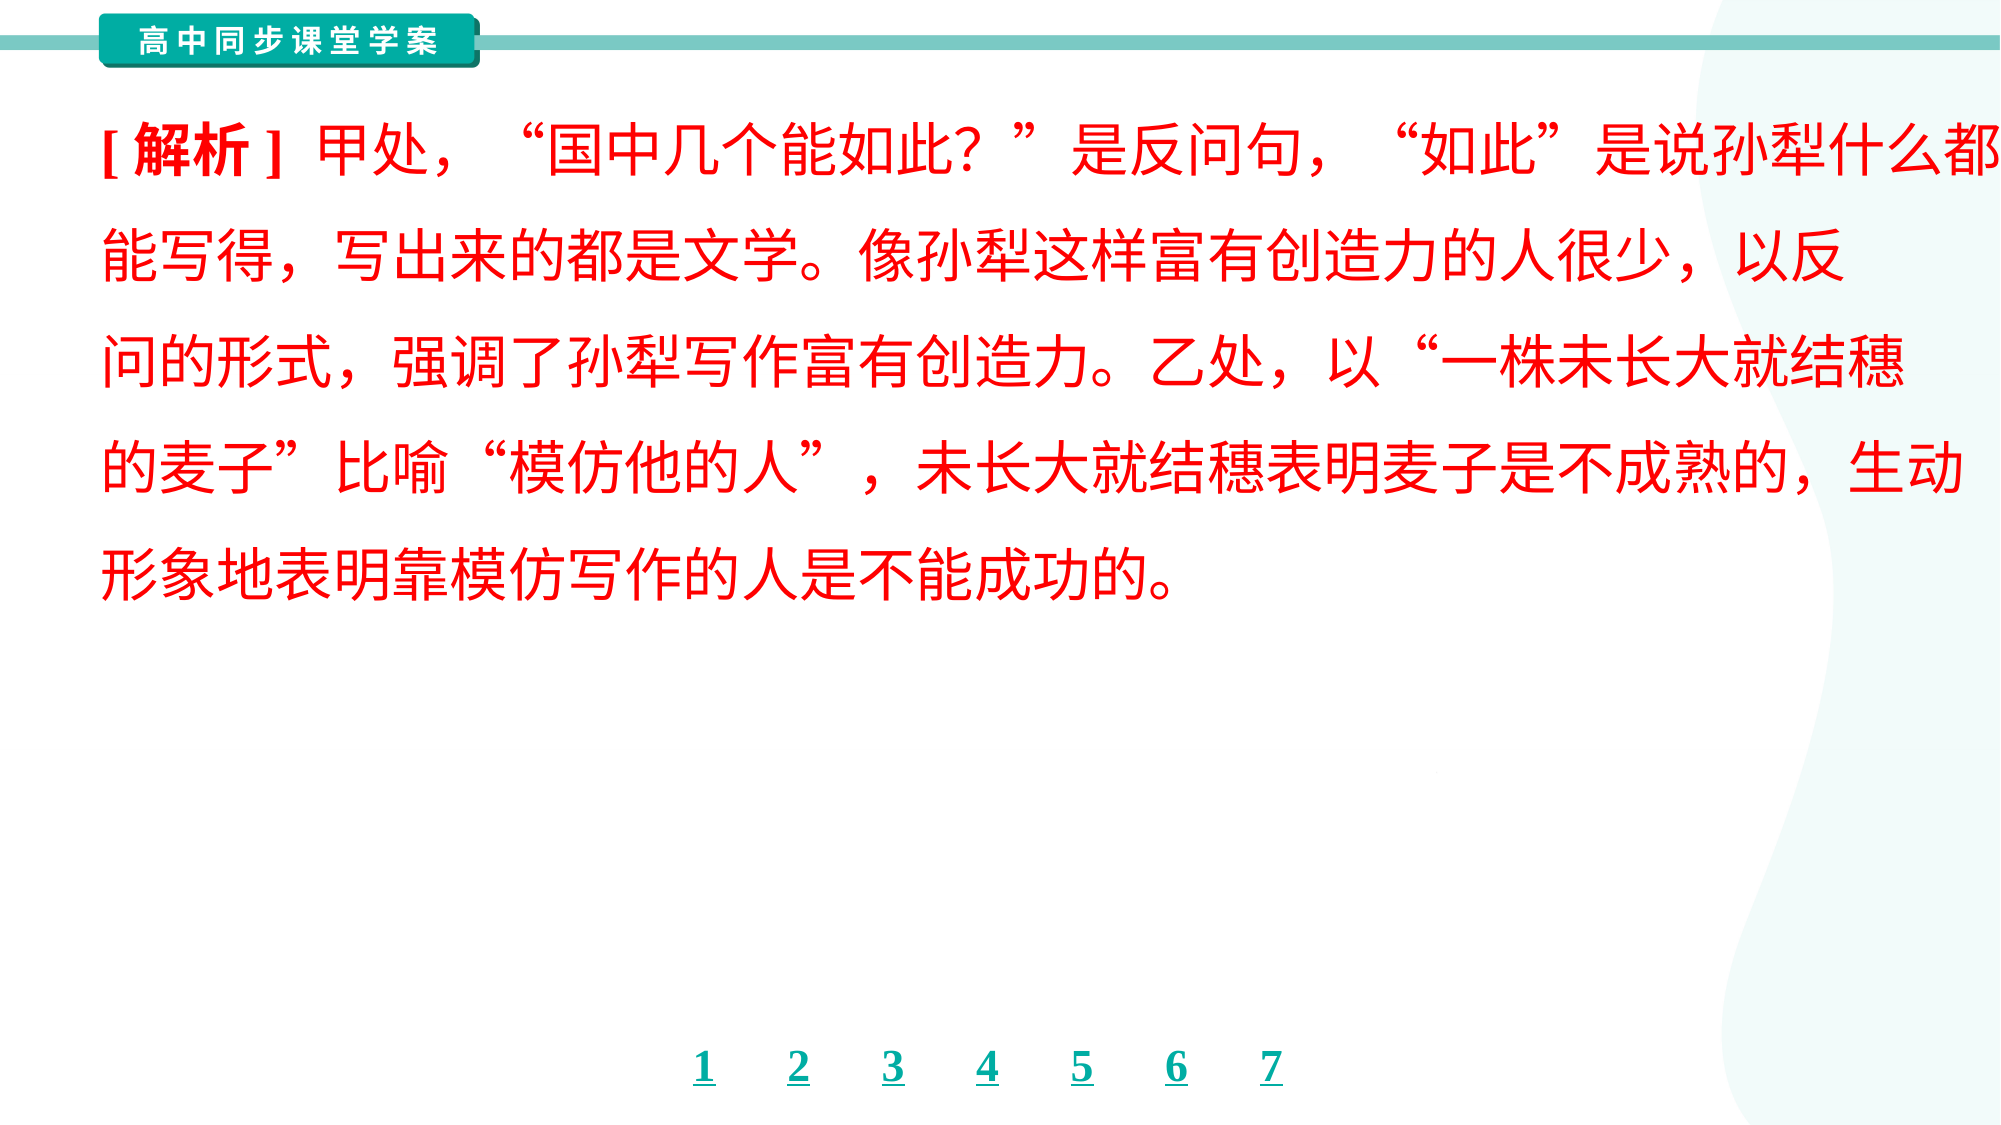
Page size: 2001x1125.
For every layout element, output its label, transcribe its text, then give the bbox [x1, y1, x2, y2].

text_box [解析] 甲处，“国中几个能如此？”是反问句，“如此”是说孙犁什么都 能写得，写出来的都是文学。像孙犁这样富有创造力的人很少，以反 问的形式，强调了孙犁写作富有创造力。乙处，以“一株未长大就结穗 的麦子”比喻“模仿他的人”，未长大就结穗表明麦子是不成熟的，生动 形象地表明靠模仿写作的人是不能成功的。 [100, 76, 1899, 608]
picture [0, 0, 2000, 1125]
